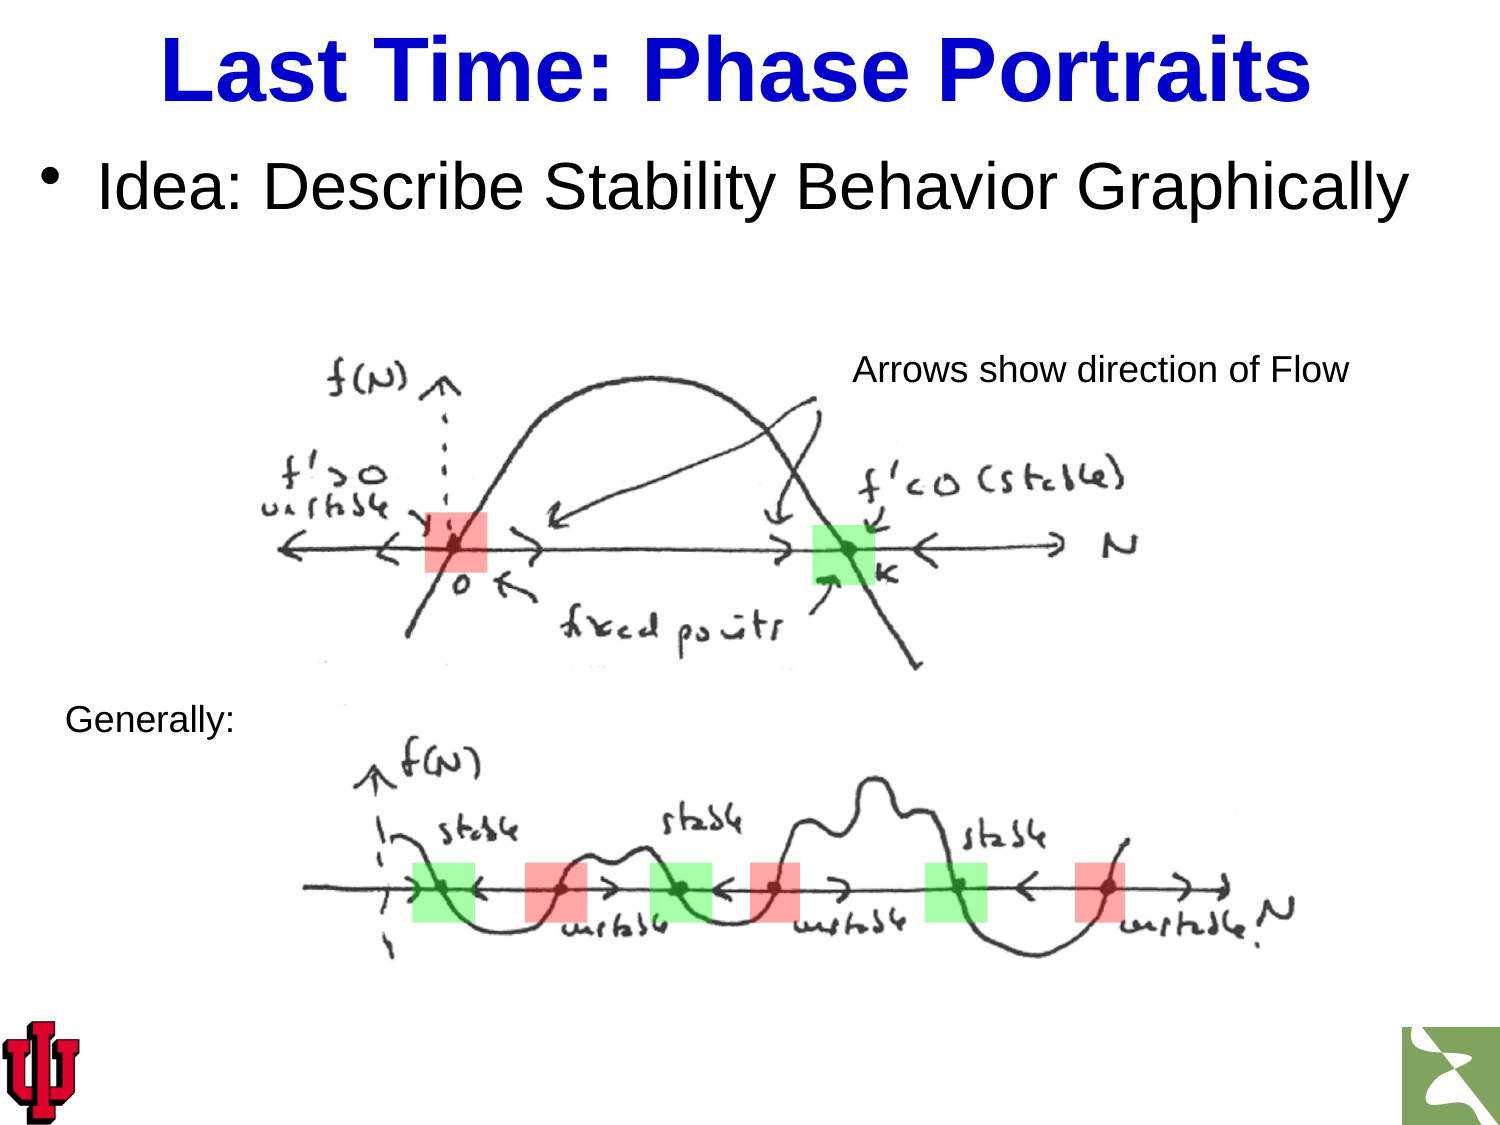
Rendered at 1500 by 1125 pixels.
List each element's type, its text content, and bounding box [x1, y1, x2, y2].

text_box Generally: [49, 687, 275, 748]
picture [186, 304, 1500, 1125]
text_box Arrows show direction of Flow [1240, 337, 1400, 398]
title Last Time: Phase Portraits [75, 0, 1425, 130]
picture [0, 1020, 80, 1125]
list Idea: Describe Stability Behavior Graphically [24, 135, 1475, 249]
